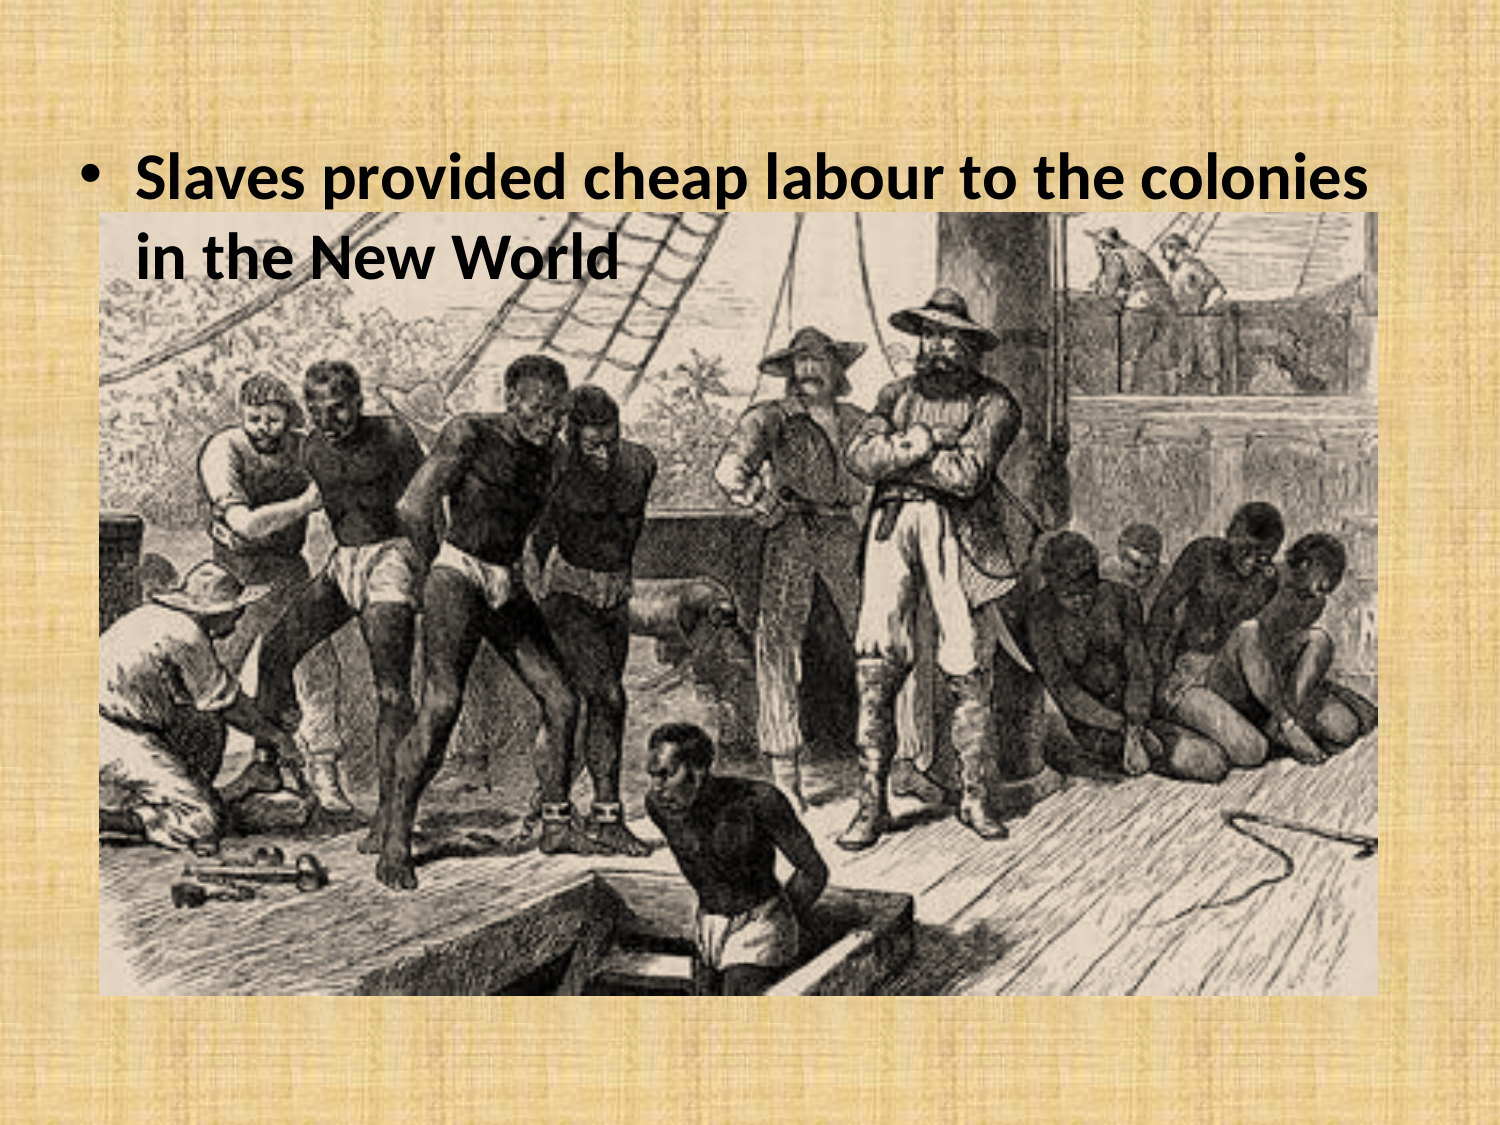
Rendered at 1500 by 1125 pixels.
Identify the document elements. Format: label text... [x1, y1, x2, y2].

list Slaves provided cheap labour to the colonies in the New World [64, 125, 1414, 868]
picture [0, 0, 1500, 1125]
